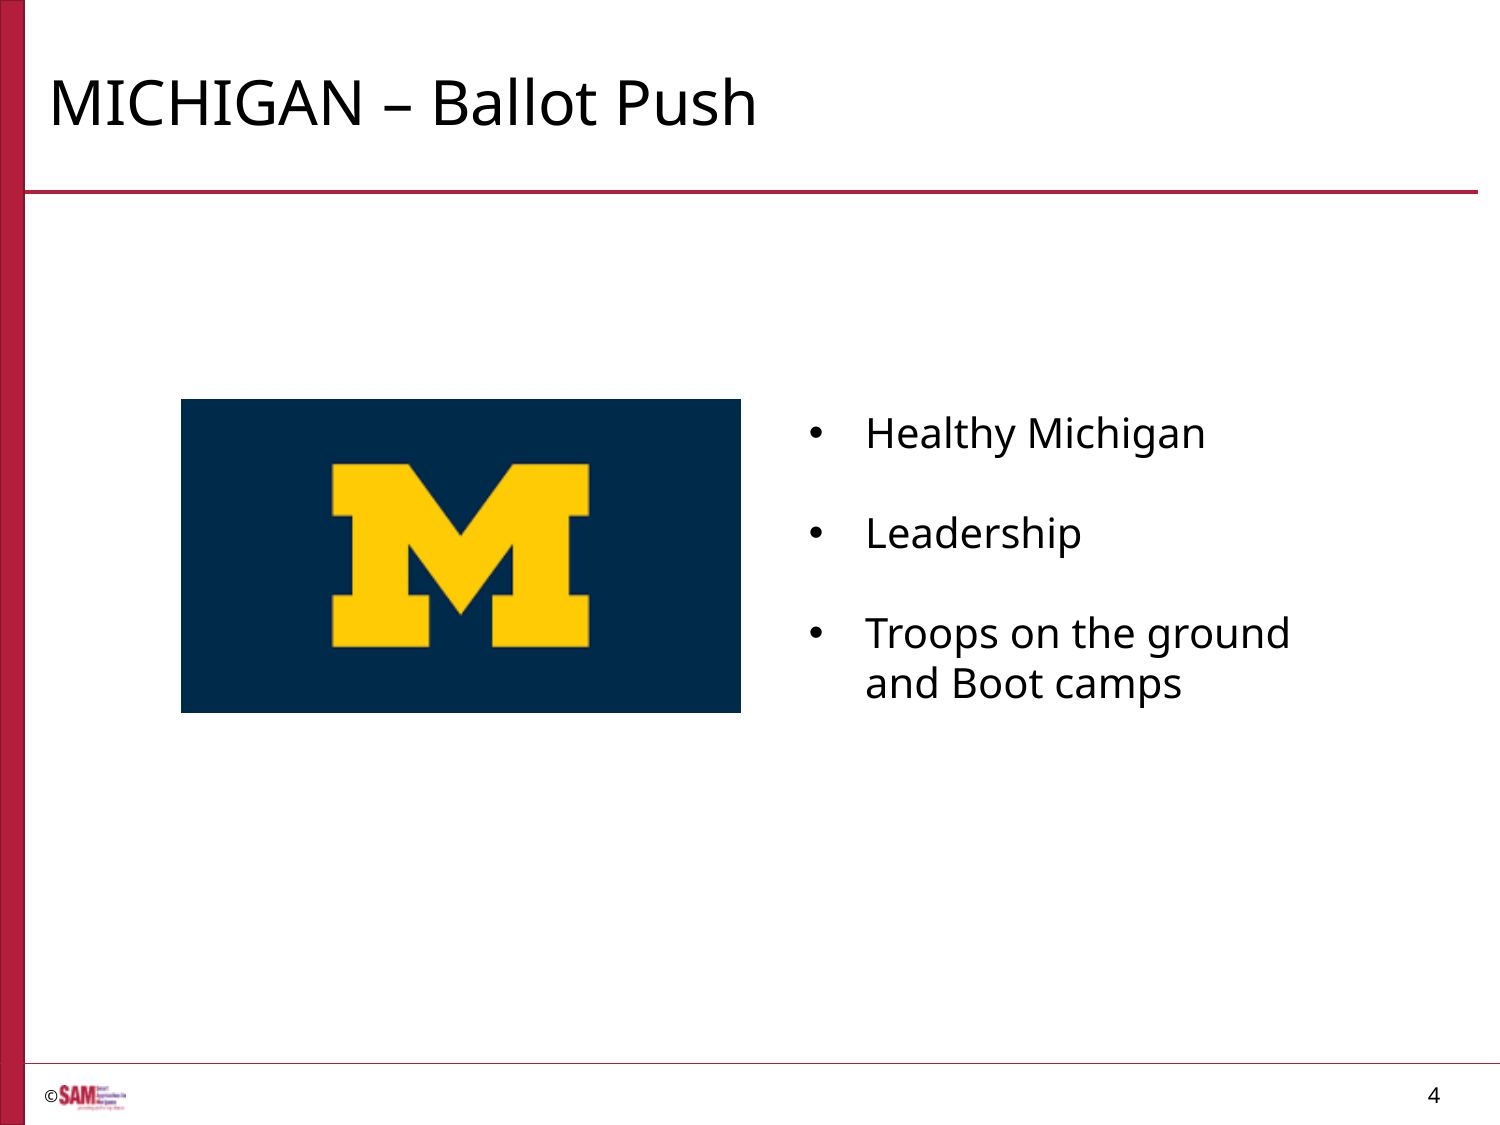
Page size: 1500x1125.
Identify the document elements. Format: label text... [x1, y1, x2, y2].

text_box Healthy Michigan Leadership Troops on the ground and Boot camps [794, 399, 1373, 715]
picture [59, 1085, 126, 1112]
title MICHIGAN – Ballot Push [48, 23, 1479, 169]
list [181, 399, 741, 713]
